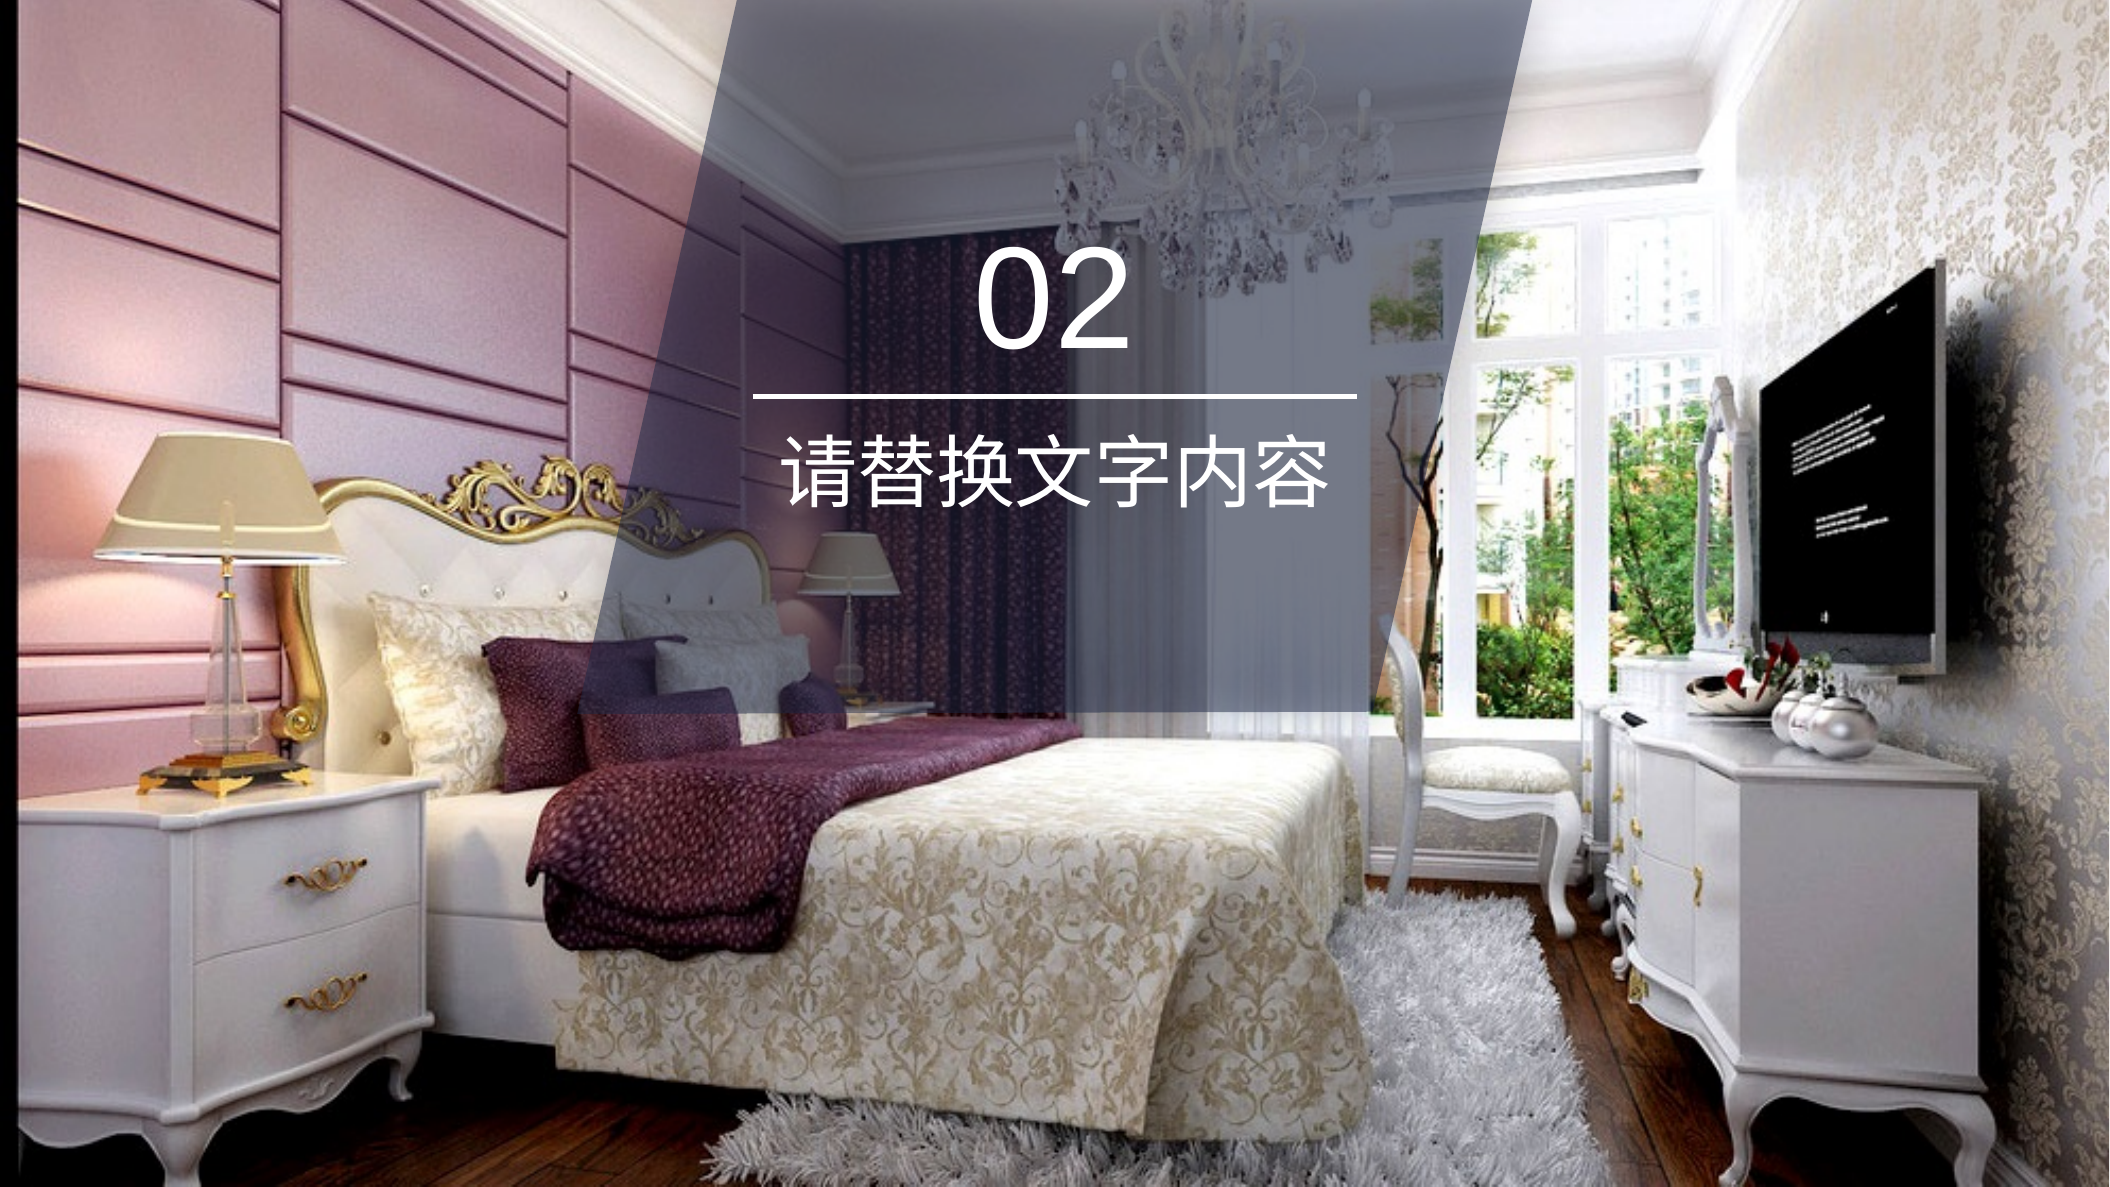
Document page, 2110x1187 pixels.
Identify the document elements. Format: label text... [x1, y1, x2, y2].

text_box 02 [934, 203, 1175, 378]
text_box [0, 0, 2110, 1187]
text_box 请替换文字内容 [734, 422, 1375, 518]
text_box [575, 0, 1534, 716]
